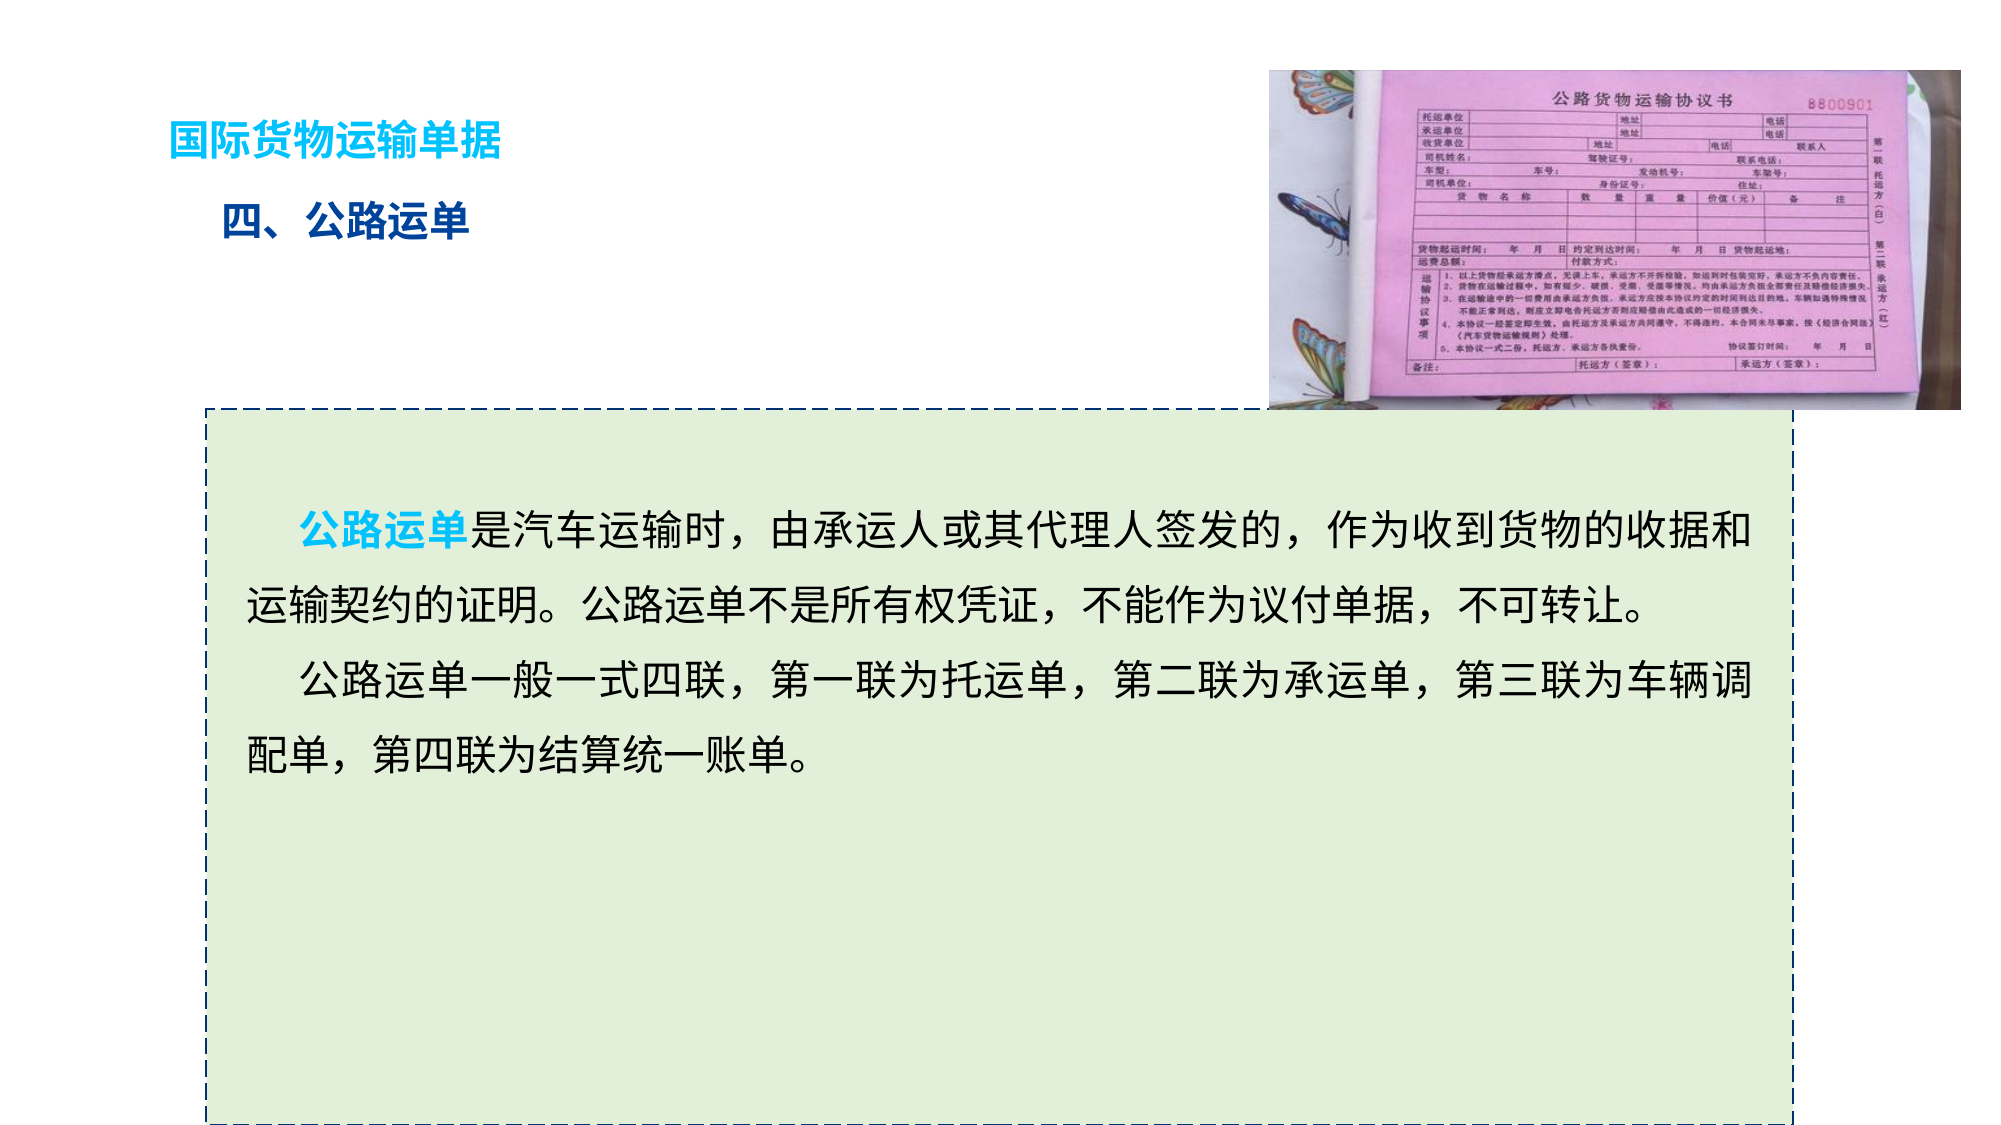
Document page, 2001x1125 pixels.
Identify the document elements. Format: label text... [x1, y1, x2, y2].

text_box 国际货物运输单据 [153, 106, 860, 172]
text_box 四、公路运单 [206, 187, 1090, 253]
picture [1269, 70, 1961, 410]
text_box [205, 408, 1794, 1125]
text_box 公路运单是汽车运输时，由承运人或其代理人签发的，作为收到货物的收据和运输契约的证明。公路运单不是所有权凭证，不能作为议付单据，不可转让。 公路运单一般一式四联，第一联为托运单，第二联为承运单，第三联为车辆调配单，第四联为结算统一账单。 [231, 471, 1769, 787]
